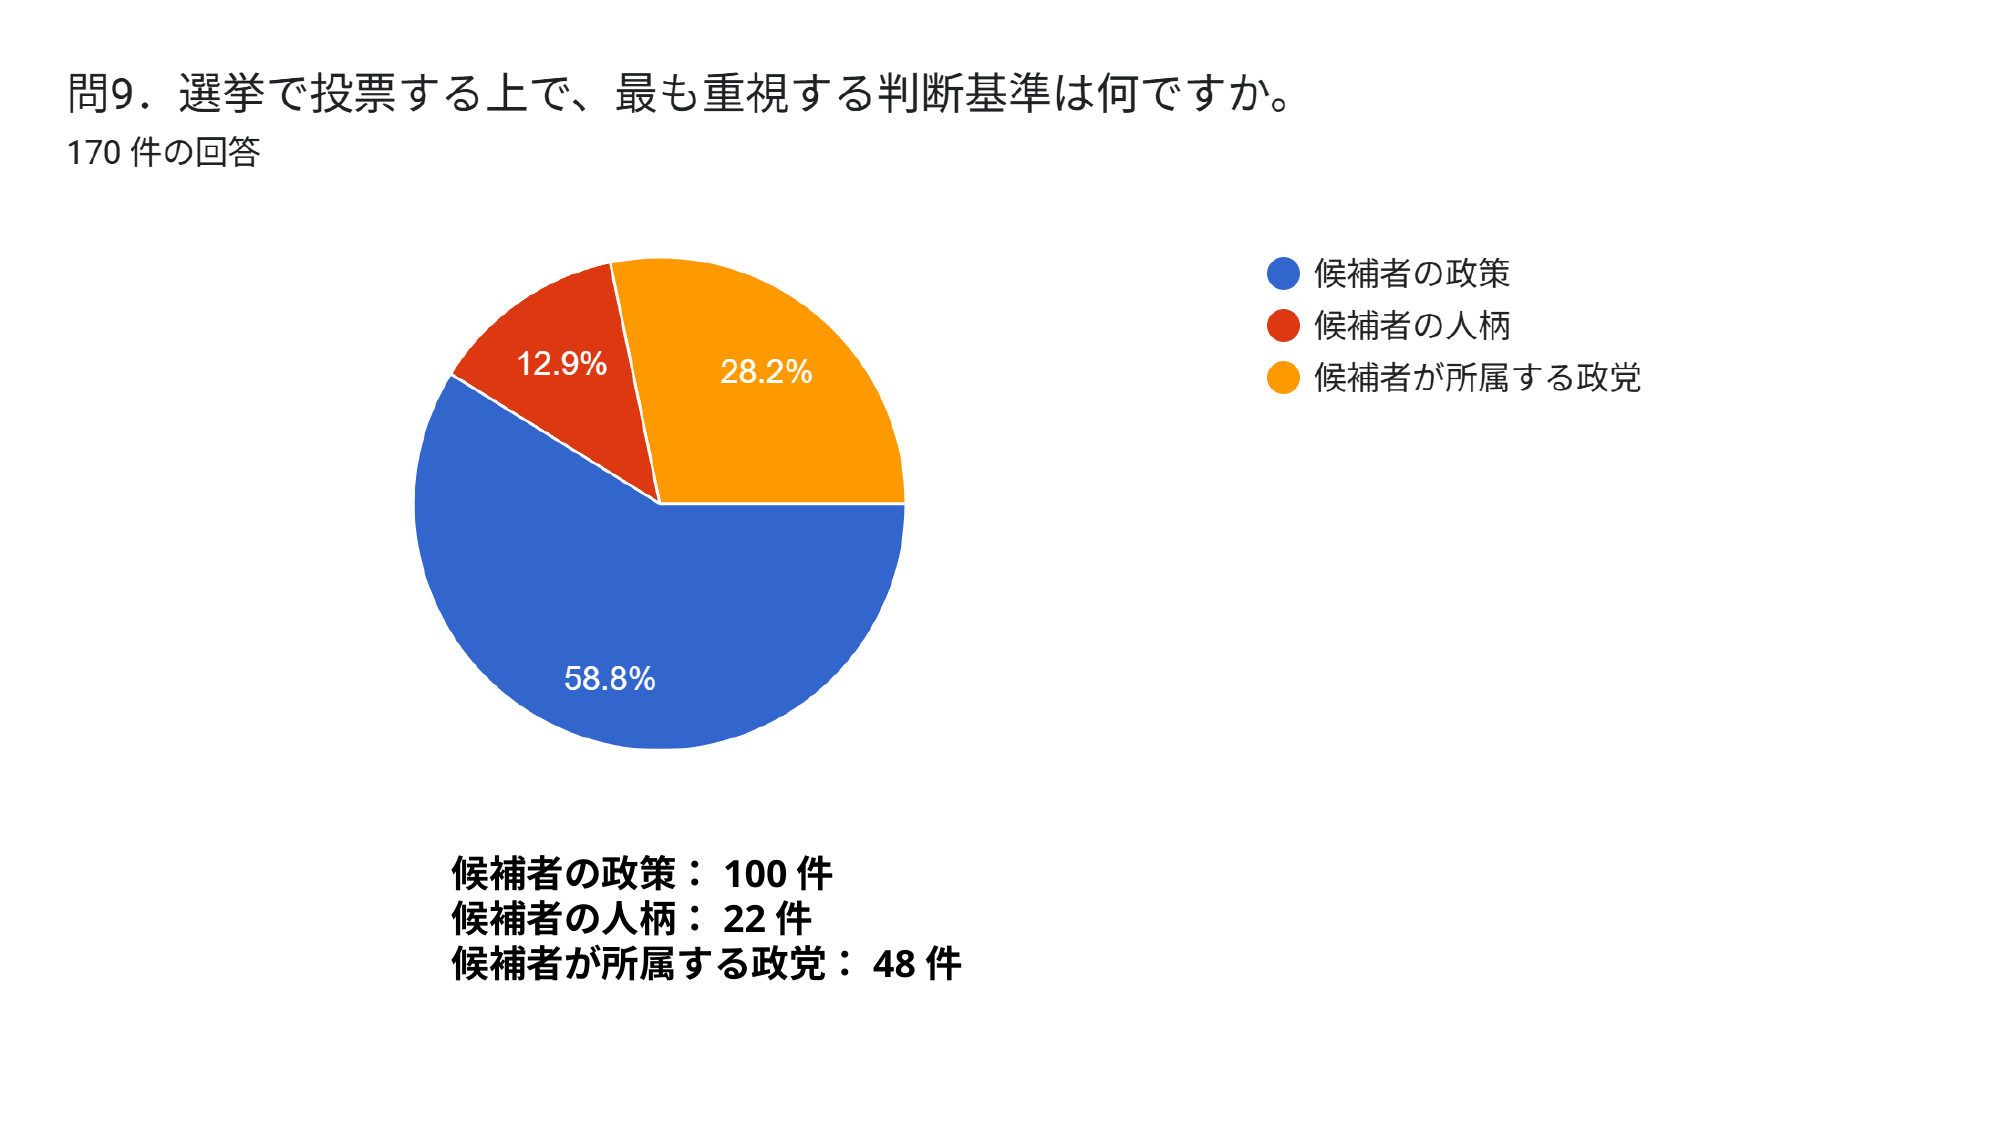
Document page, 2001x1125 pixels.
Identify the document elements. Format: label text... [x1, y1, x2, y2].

text_box 候補者の政策：100件 候補者の人柄：22件 候補者が所属する政党：48件 [436, 844, 1350, 993]
picture [0, 0, 2000, 844]
